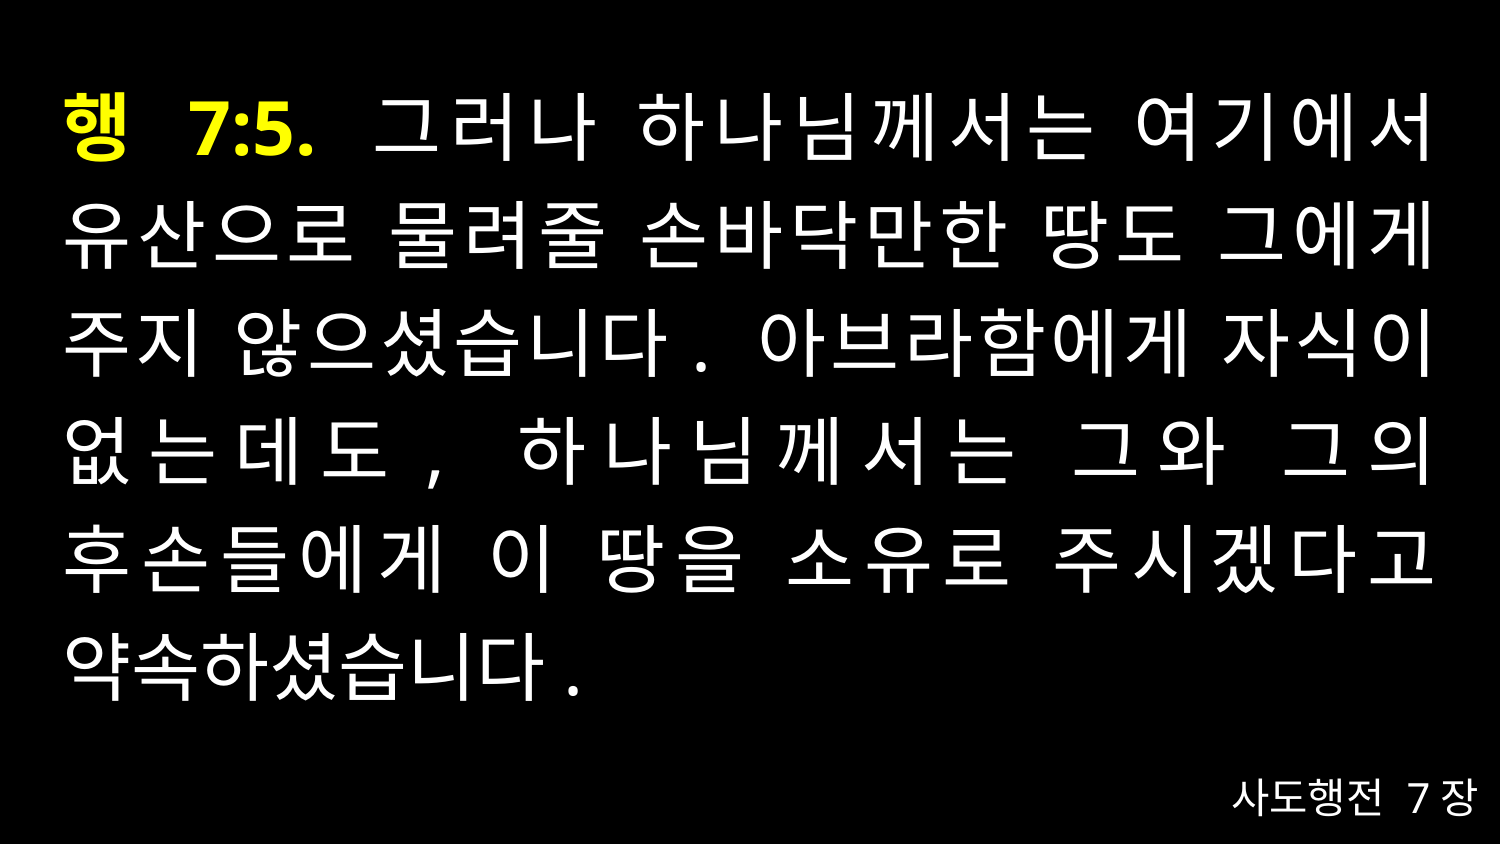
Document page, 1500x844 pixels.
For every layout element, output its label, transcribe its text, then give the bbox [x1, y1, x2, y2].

subtitle 사도행전 7장 [916, 770, 1500, 844]
title 행 7:5. 그러나 하나님께서는 여기에서 유산으로 물려줄 손바닥만한 땅도 그에게 주지 않으셨습니다. 아브라함에게 자식이 없는데도, 하나님께서는 그와 그의 후손들에게 이 땅을 소유로 주시겠다고 약속하셨습니다. [0, 0, 1500, 844]
